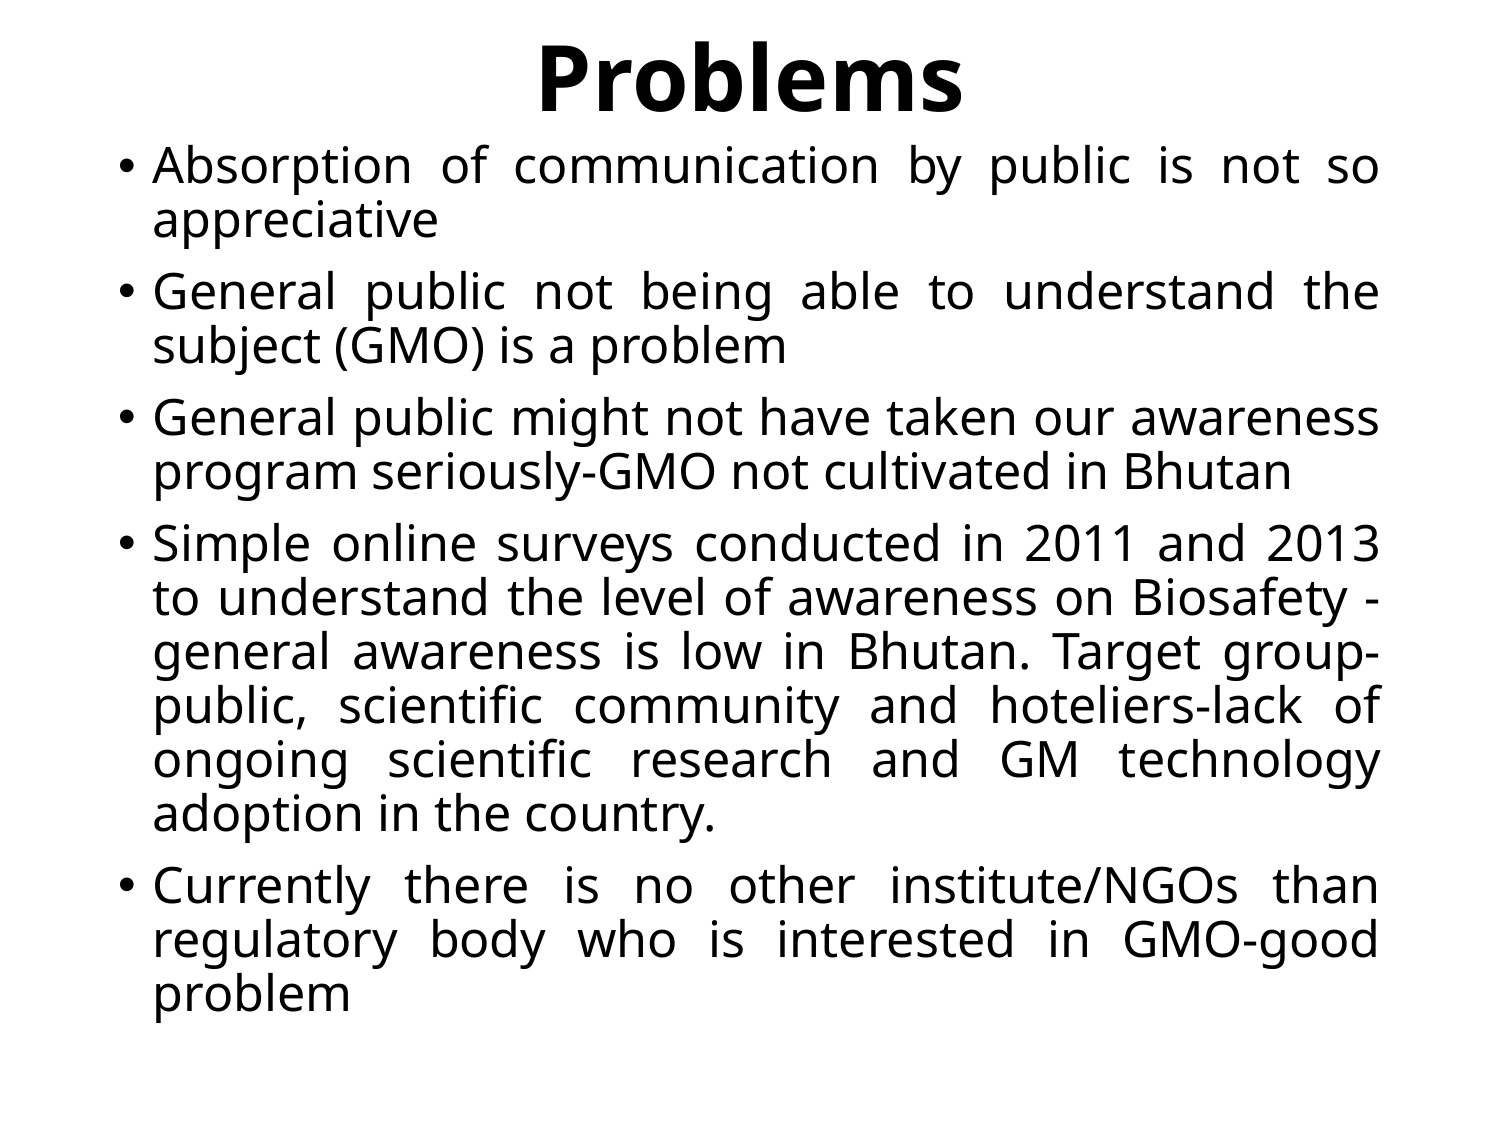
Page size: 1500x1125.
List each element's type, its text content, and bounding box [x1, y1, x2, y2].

list Absorption of communication by public is not so appreciative General public not being able to understand the subject (GMO) is a problem General public might not have taken our awareness program seriously-GMO not cultivated in Bhutan Simple online surveys conducted in 2011 and 2013 to understand the level of awareness on Biosafety - general awareness is low in Bhutan. Target group-public, scientific community and hoteliers-lack of ongoing scientific research and GM technology adoption in the country. Currently there is no other institute/NGOs than regulatory body who is interested in GMO-good problem [103, 133, 1397, 1072]
title Problems [103, 21, 1397, 133]
